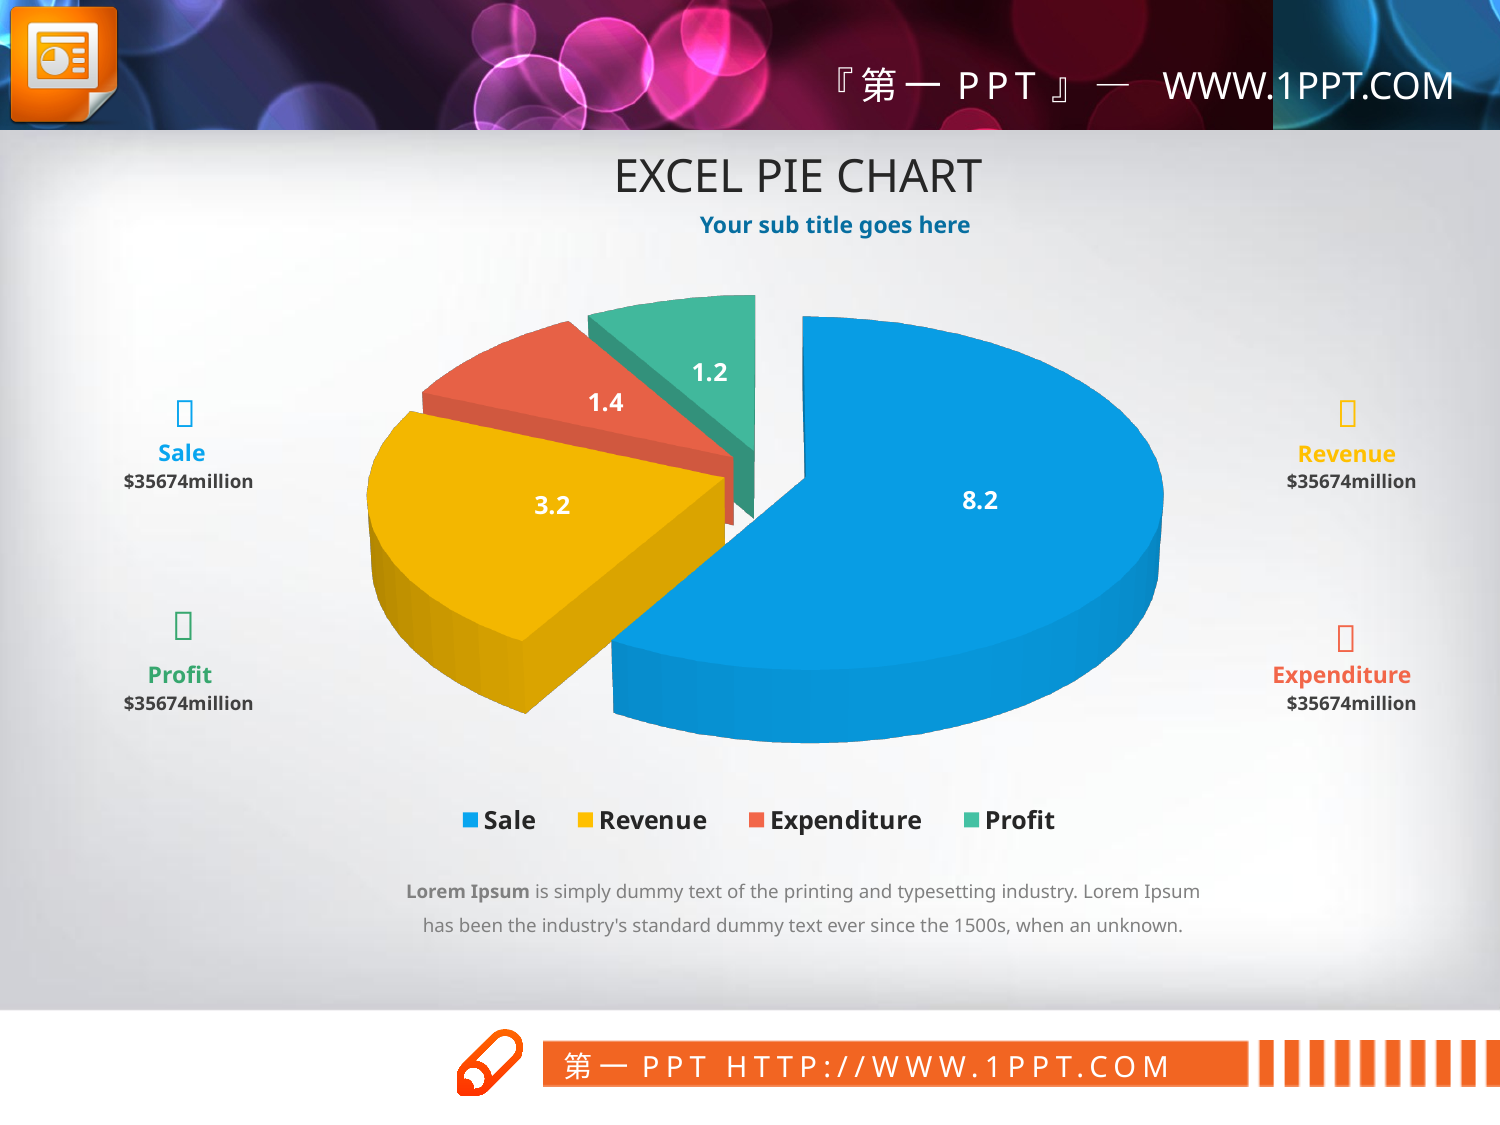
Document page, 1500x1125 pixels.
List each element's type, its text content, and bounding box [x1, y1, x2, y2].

text_box Lorem Ipsum is simply dummy text of the printing and typesetting industry. Lorem Ipsum has been the industry's standard dummy text ever since the 1500s, when an unknown. [393, 862, 1212, 943]
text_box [1256, 607, 1435, 723]
picture [0, 0, 1500, 1012]
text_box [105, 382, 272, 501]
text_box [105, 593, 272, 723]
chart [302, 265, 1228, 849]
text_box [1268, 382, 1435, 501]
text_box EXCEL PIE CHART [581, 140, 1015, 208]
text_box Your sub title goes here [687, 204, 984, 245]
picture [543, 1040, 1500, 1087]
